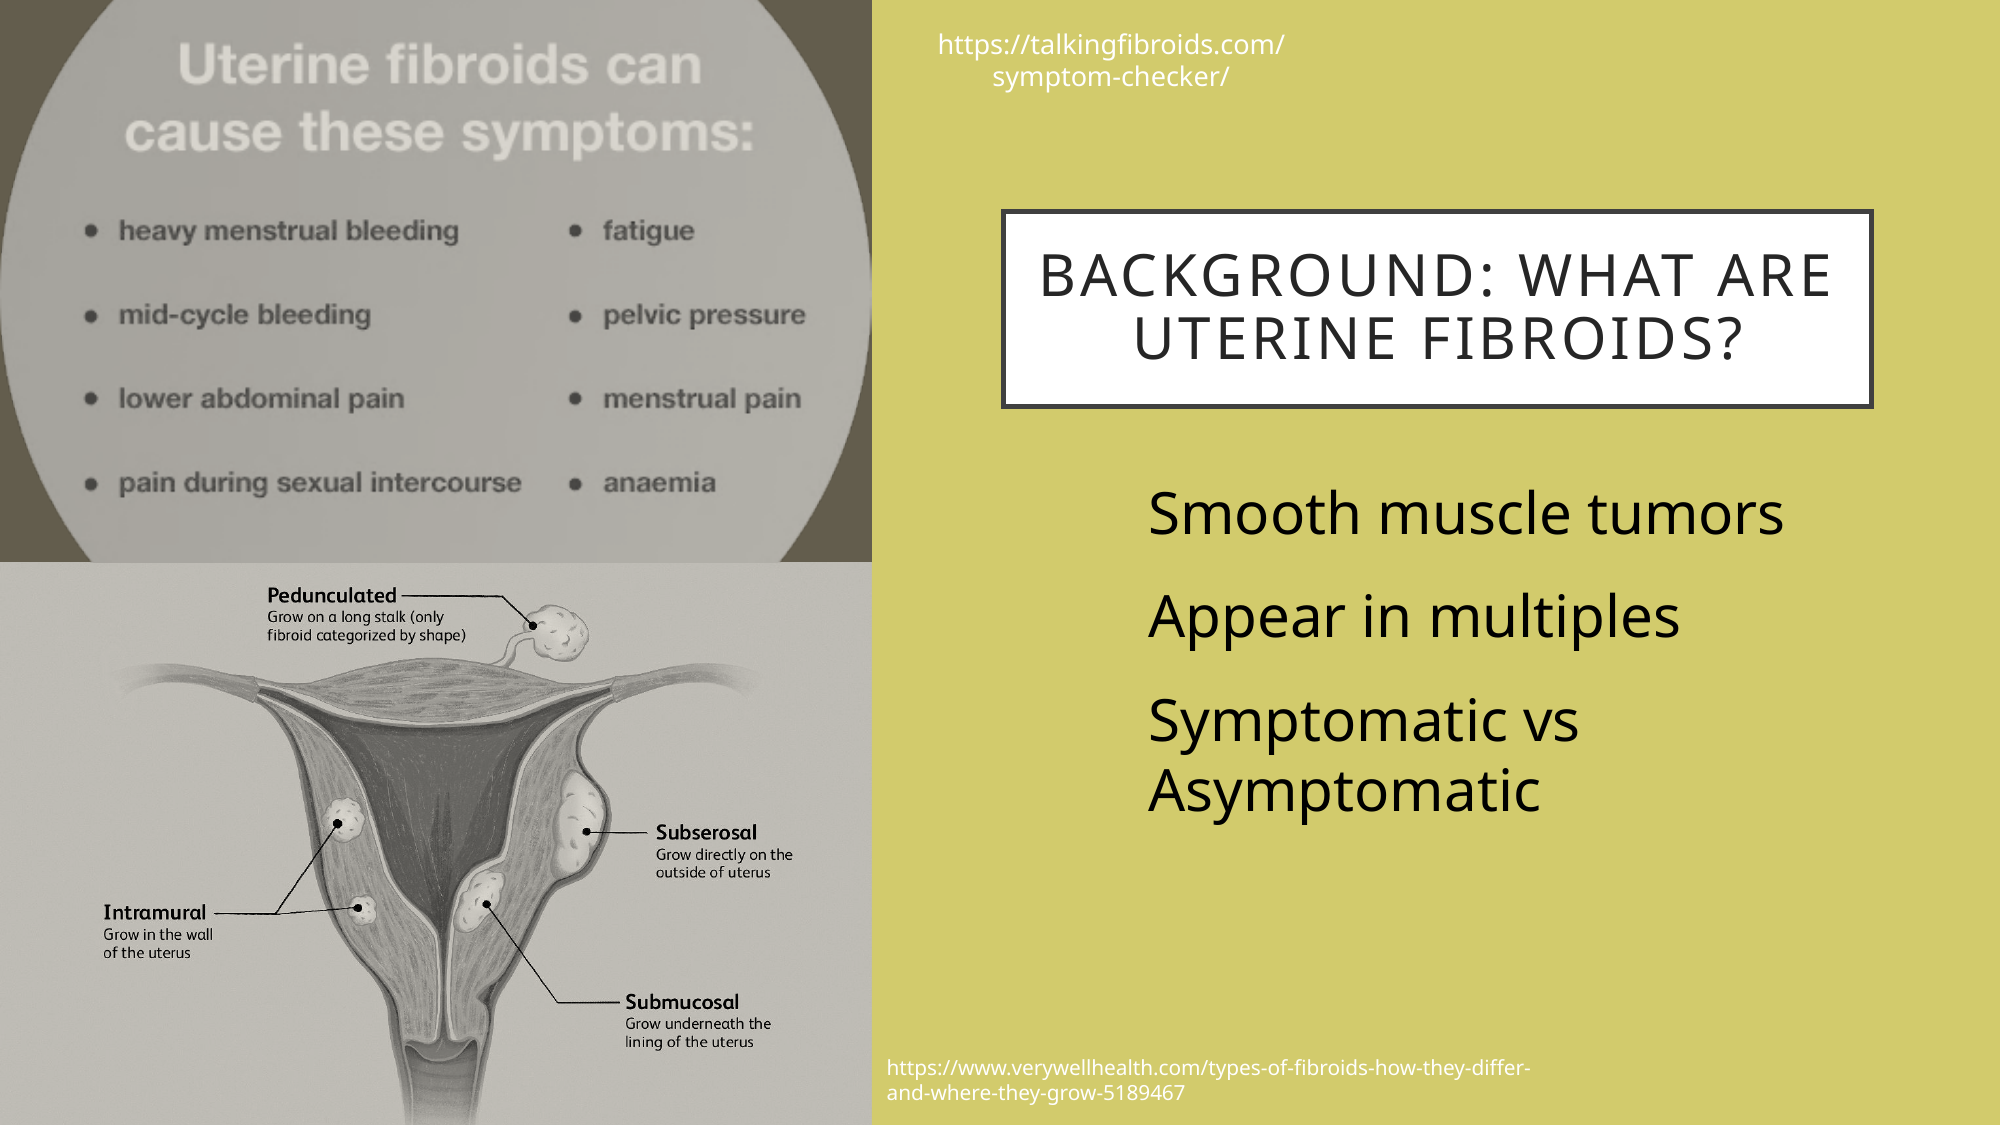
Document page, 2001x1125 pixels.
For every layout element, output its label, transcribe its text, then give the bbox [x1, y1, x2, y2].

text_box [872, 0, 2000, 1125]
text_box https://talkingfibroids.com/symptom-checker/ [872, 19, 1351, 90]
text_box https://www.verywellhealth.com/types-of-fibroids-how-they-differ-and-where-they-grow-5189467 [872, 1047, 1574, 1113]
title Background: What Are Uterine Fibroids? [1001, 209, 1874, 409]
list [0, 0, 872, 563]
list Smooth muscle tumors Appear in multiples Symptomatic vs Asymptomatic [1003, 468, 1871, 969]
picture [0, 563, 872, 1125]
